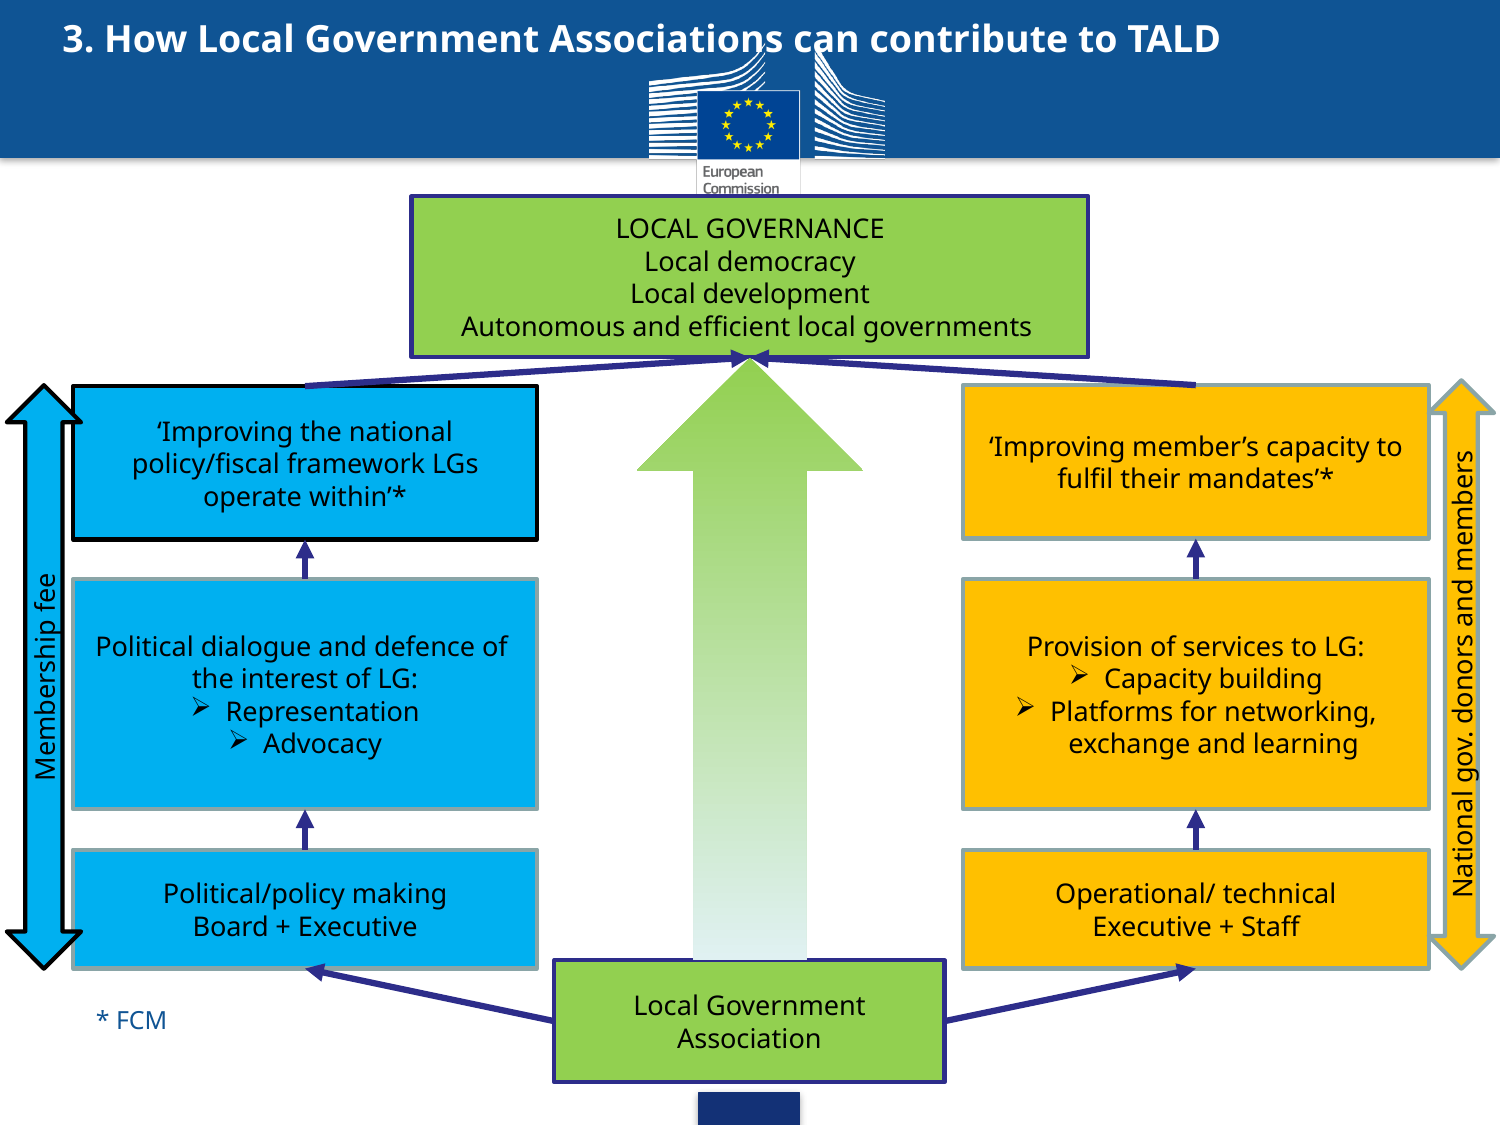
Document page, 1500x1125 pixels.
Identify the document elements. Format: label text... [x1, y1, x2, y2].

text_box National gov. donors and members [1426, 378, 1497, 971]
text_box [304, 968, 555, 1022]
text_box Membership fee [4, 383, 84, 971]
text_box Local Government Association [552, 958, 947, 1084]
text_box Provision of services to LG: Capacity building Platforms for networking, exchange and learning [961, 577, 1431, 811]
text_box Political/policy making Board + Executive [71, 848, 539, 971]
text_box 3. How Local Government Associations can contribute to TALD [47, 13, 1483, 77]
text_box Operational/ technical Executive + Staff [961, 848, 1431, 971]
text_box LOCAL GOVERNANCE Local democracy Local development Autonomous and efficient local governments [409, 194, 1090, 355]
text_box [749, 357, 1197, 386]
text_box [944, 968, 1197, 1022]
picture [649, 77, 885, 194]
text_box ‘Improving member’s capacity to fulfil their mandates’* [961, 383, 1431, 541]
text_box * FCM [81, 997, 497, 1042]
text_box Political dialogue and defence of the interest of LG: Representation Advocacy [71, 577, 539, 811]
text_box ‘Improving the national policy/fiscal framework LGs operate within’* [71, 384, 539, 542]
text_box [304, 357, 747, 387]
text_box [635, 394, 865, 963]
